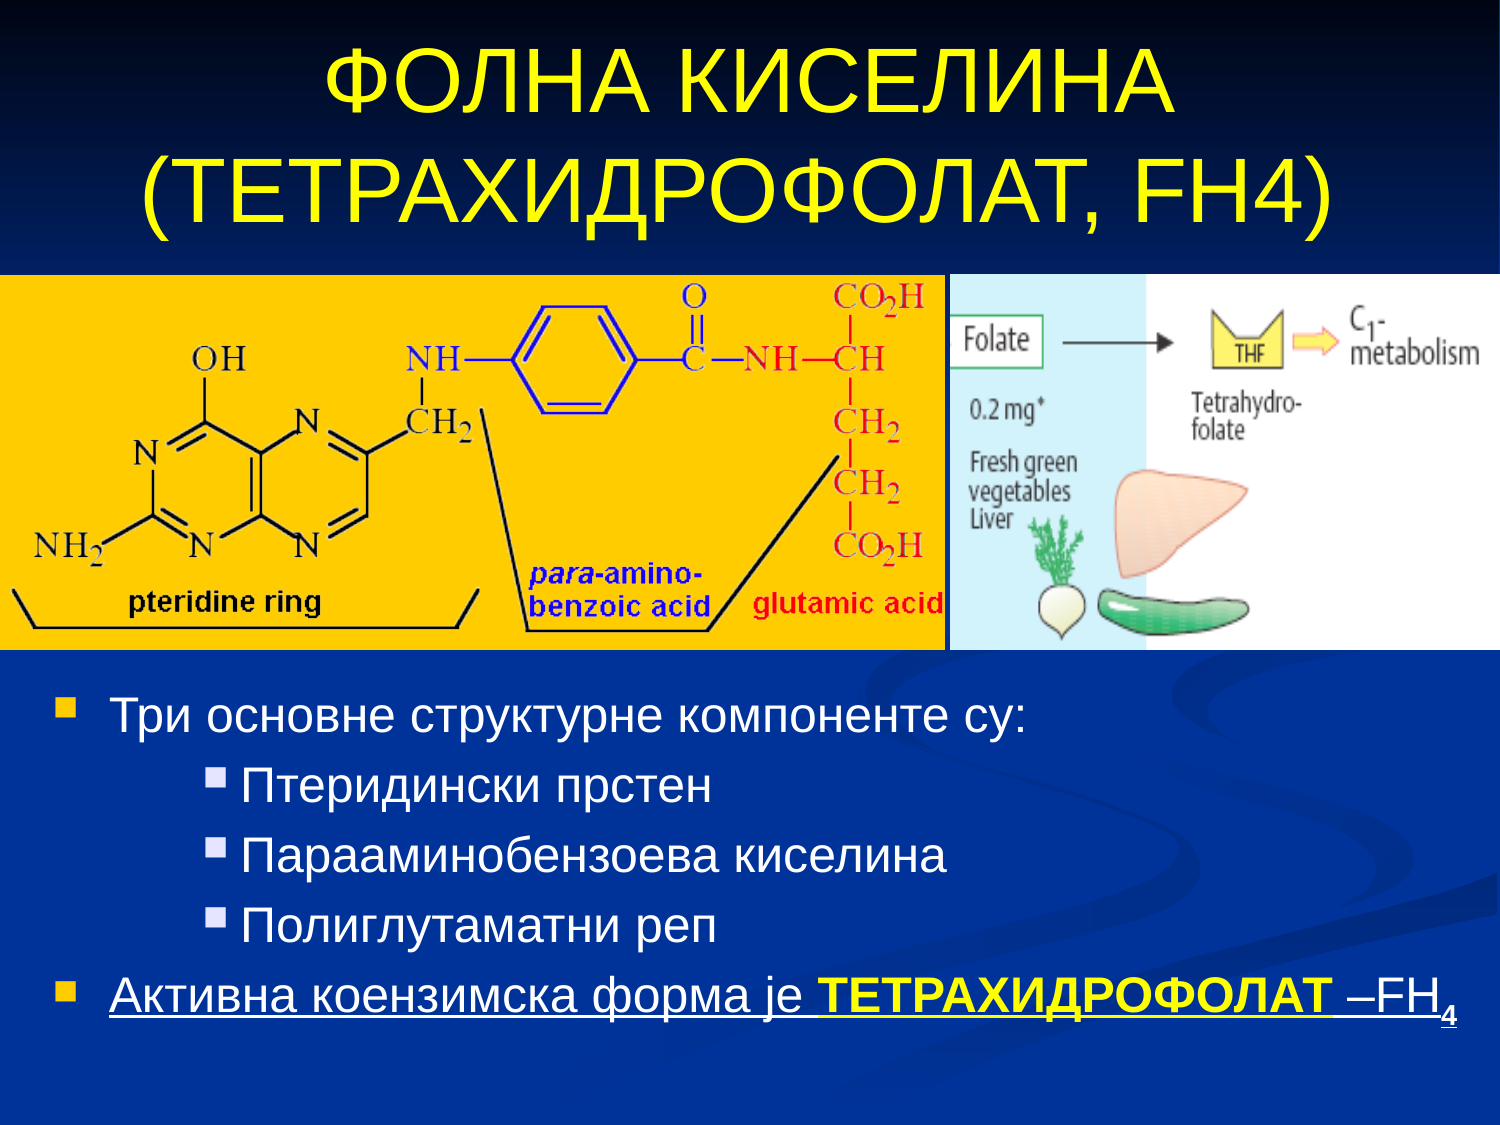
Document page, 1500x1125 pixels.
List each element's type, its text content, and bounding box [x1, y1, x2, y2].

list Три основне структурне компоненте су: Птеридински прстен Парааминобензоева киселина Полиглутаматни реп Активна коензимска форма је ТЕТРАХИДРОФОЛАТ –FH4 [37, 675, 1500, 1125]
picture [0, 274, 946, 651]
title ФОЛНА КИСЕЛИНА (ТЕТРАХИДРОФОЛАТ, FH4) [0, 62, 1500, 200]
picture [949, 274, 1500, 651]
